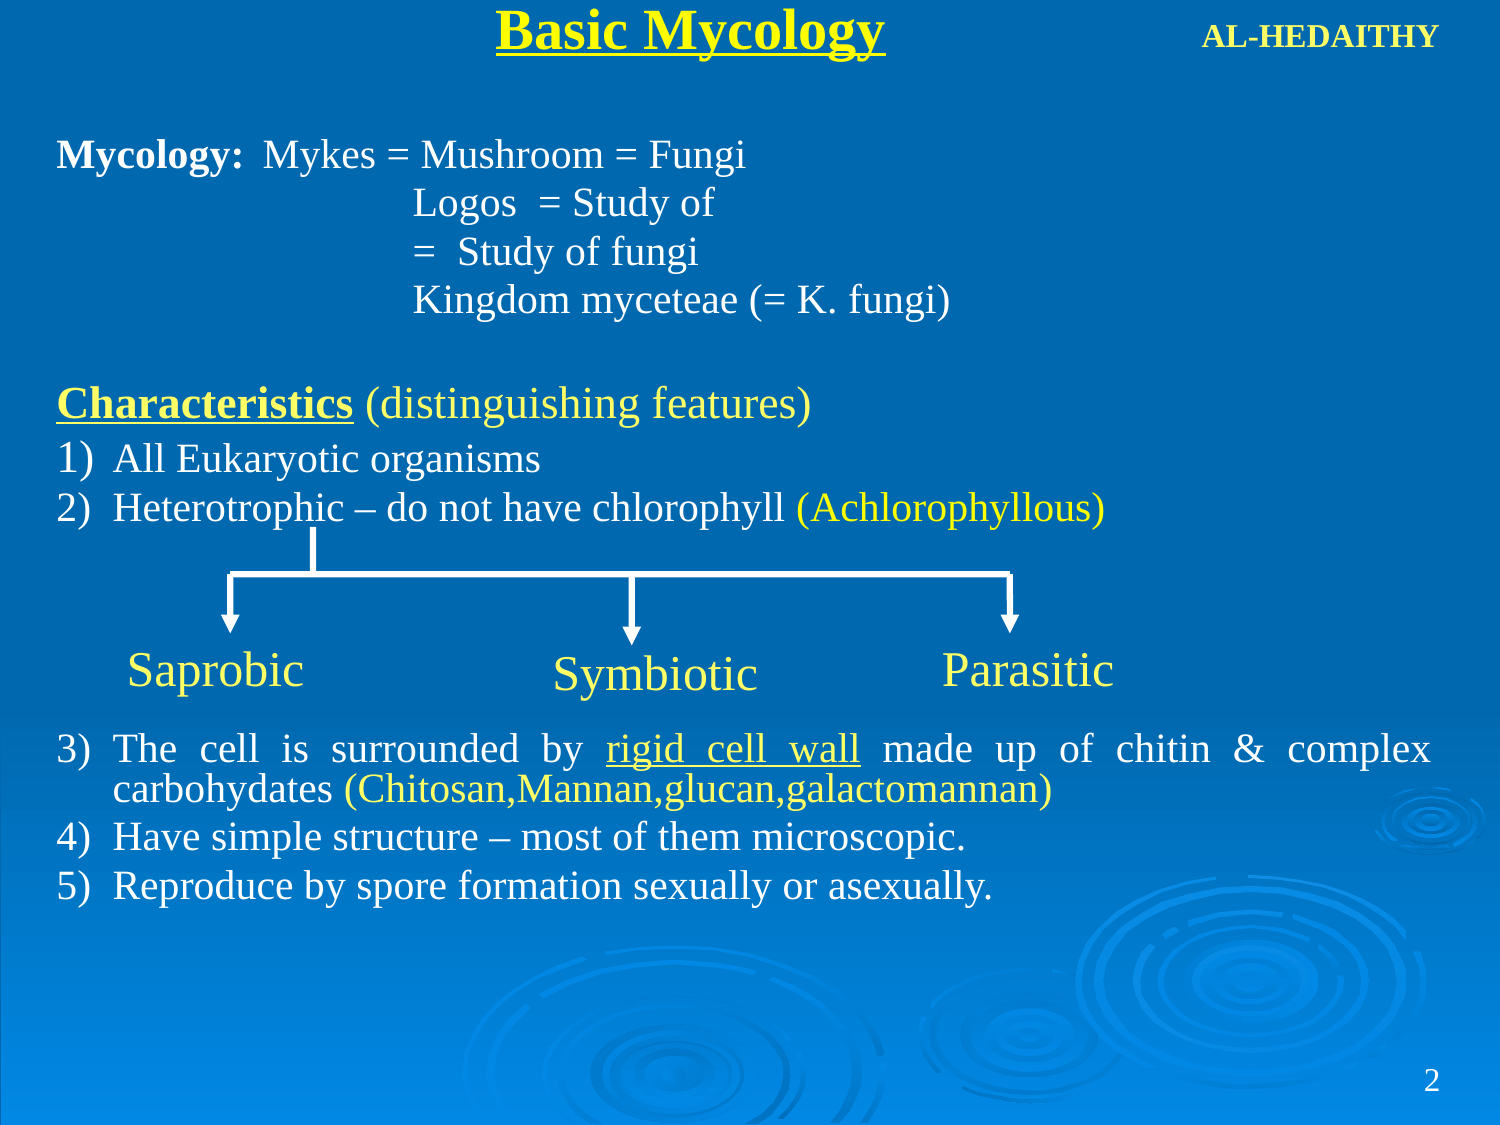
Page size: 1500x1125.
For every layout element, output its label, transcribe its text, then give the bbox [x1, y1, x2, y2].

text_box Saprobic [111, 629, 361, 704]
text_box 2 [1364, 1050, 1500, 1106]
text_box [625, 574, 638, 646]
list Mycology: Mykes = Mushroom = Fungi Logos = Study of = Study of fungi Kingdom myceteae (= K. fungi) Characteristics (distinguishing features) 1) All Eukaryotic organisms 2) Heterotrophic – do not have chlorophyll (Achlorophyllous) 3) The cell is surrounded by rigid cell wall made up of chitin & complex carbohydates (Chitosan,Mannan,glucan,galactomannan) 4) Have simple structure – most of them microscopic. 5) Reproduce by spore formation sexually or asexually. [40, 70, 1448, 1059]
text_box Basic Mycology [372, 0, 1010, 69]
text_box AL-HEDAITHY [1186, 7, 1471, 62]
text_box Symbiotic [537, 633, 786, 708]
text_box [224, 574, 237, 629]
text_box [1003, 574, 1017, 629]
text_box Parasitic [927, 629, 1140, 704]
